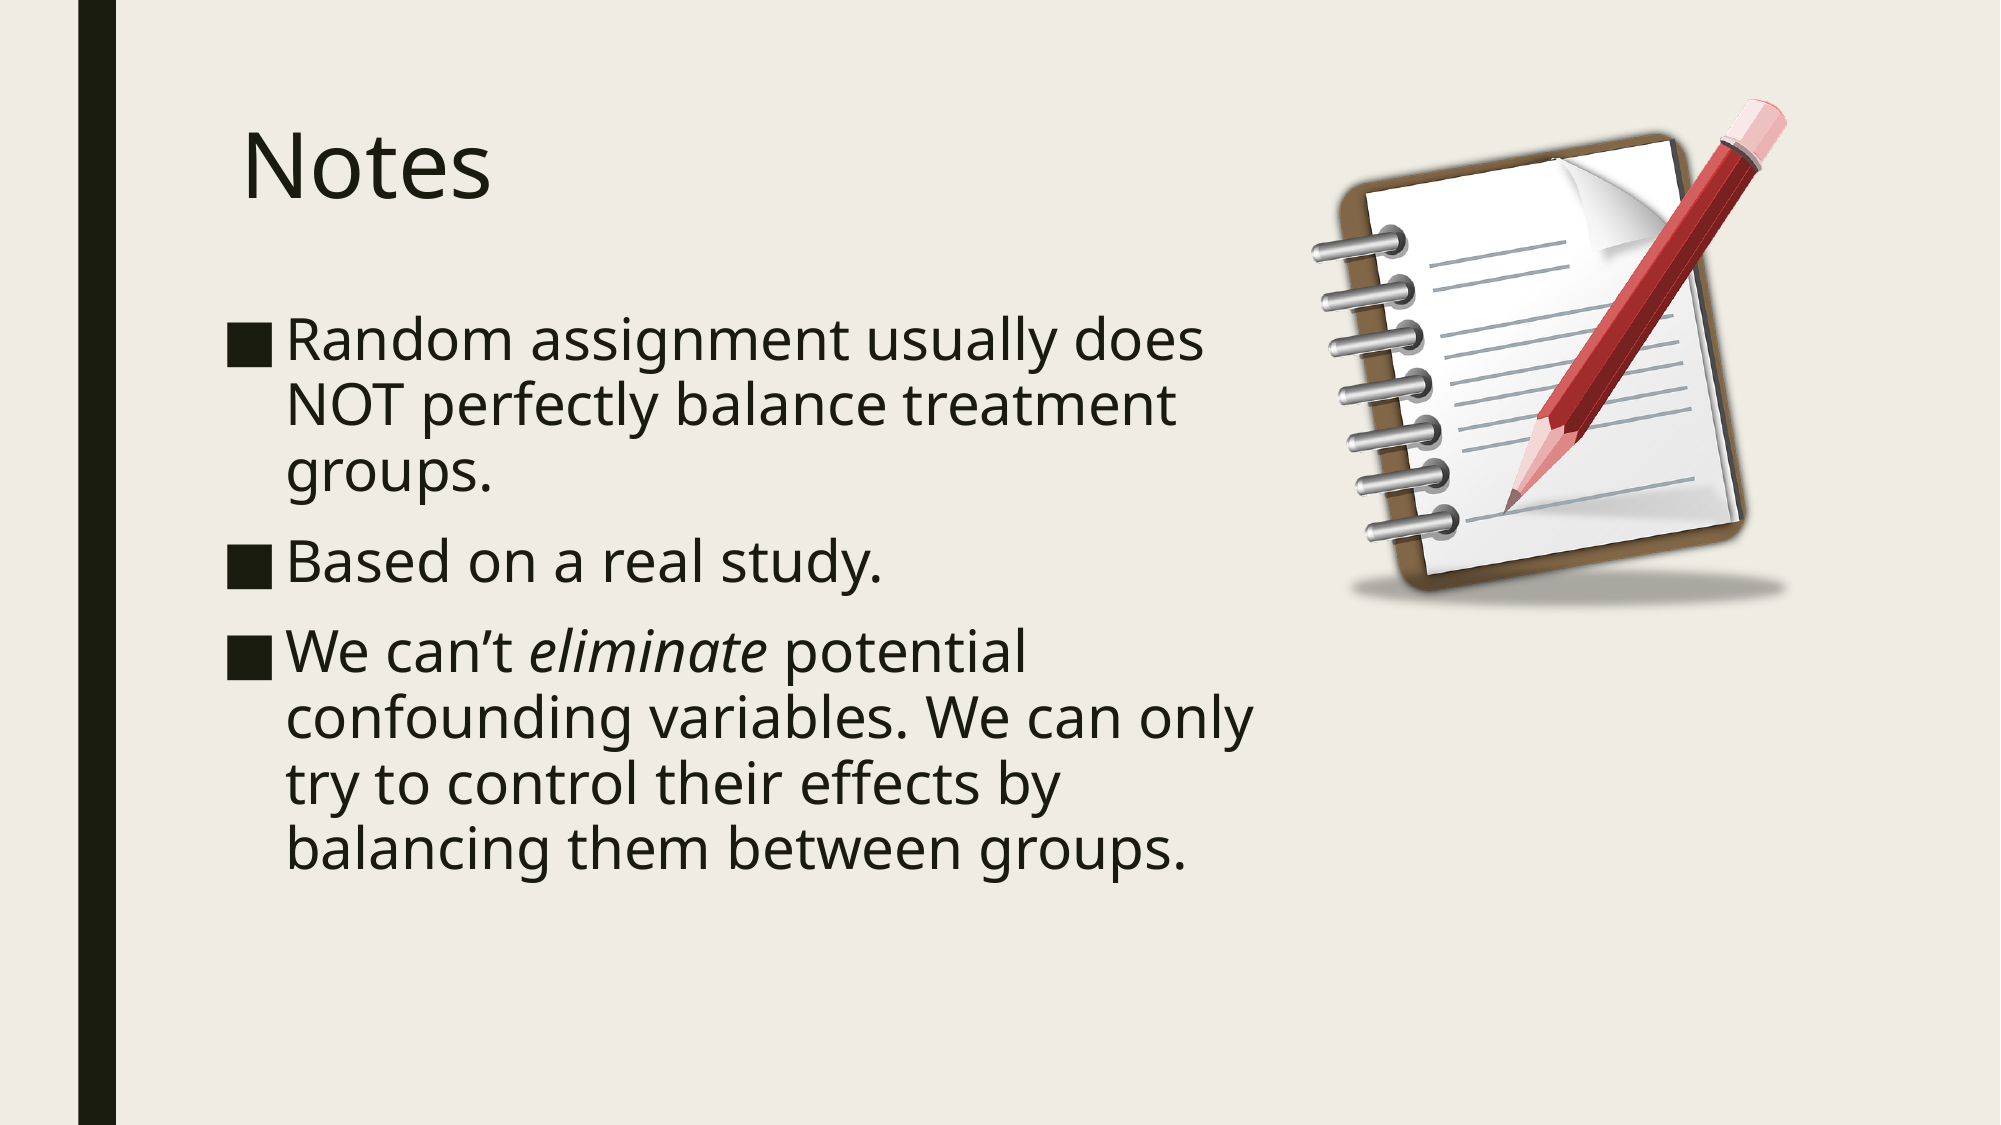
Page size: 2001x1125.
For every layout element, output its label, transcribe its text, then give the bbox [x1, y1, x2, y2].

title Notes [225, 112, 1311, 299]
list Random assignment usually does NOT perfectly balance treatment groups. Based on a real study. We can’t eliminate potential confounding variables. We can only try to control their effects by balancing them between groups. [206, 299, 1352, 1014]
picture [1311, 99, 1797, 617]
